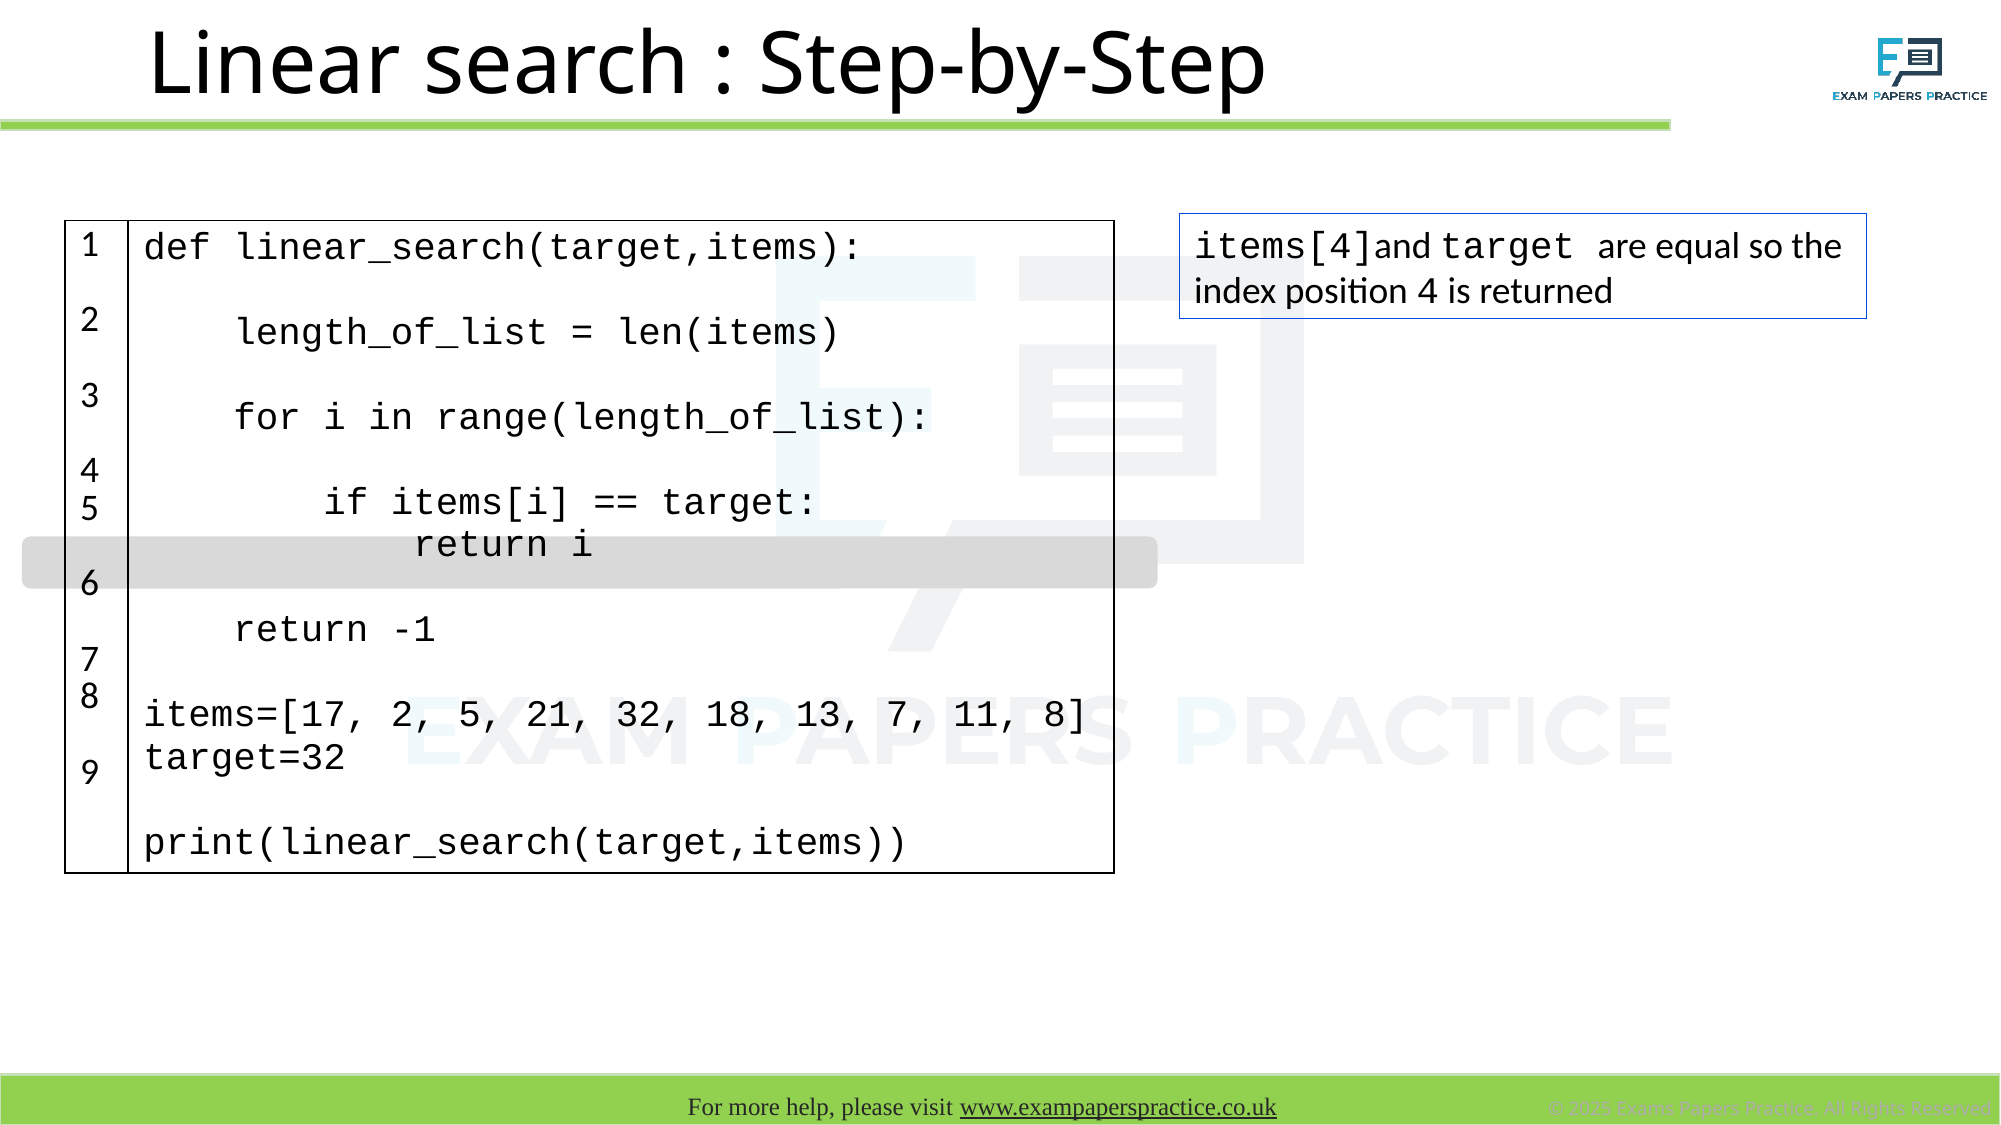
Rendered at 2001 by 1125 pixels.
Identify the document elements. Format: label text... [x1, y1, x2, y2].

text_box [1115, 535, 1159, 590]
text_box items[4]and target are equal so the index position 4 is returned [1179, 213, 1867, 319]
text_box [20, 535, 64, 590]
title Linear search : Step-by-Step [132, 11, 1858, 121]
table_header 1 2 3 4 5 6 7 8 9 [66, 221, 127, 872]
table_header def linear_search(target,items): length_of_list = len(items) for i in range(length_of_list): if items[i] == target: return i return -1 items=[17, 2, 5, 21, 32, 18, 13, 7, 11, 8] target=32 print(linear_search(target,items)) [129, 221, 1113, 872]
